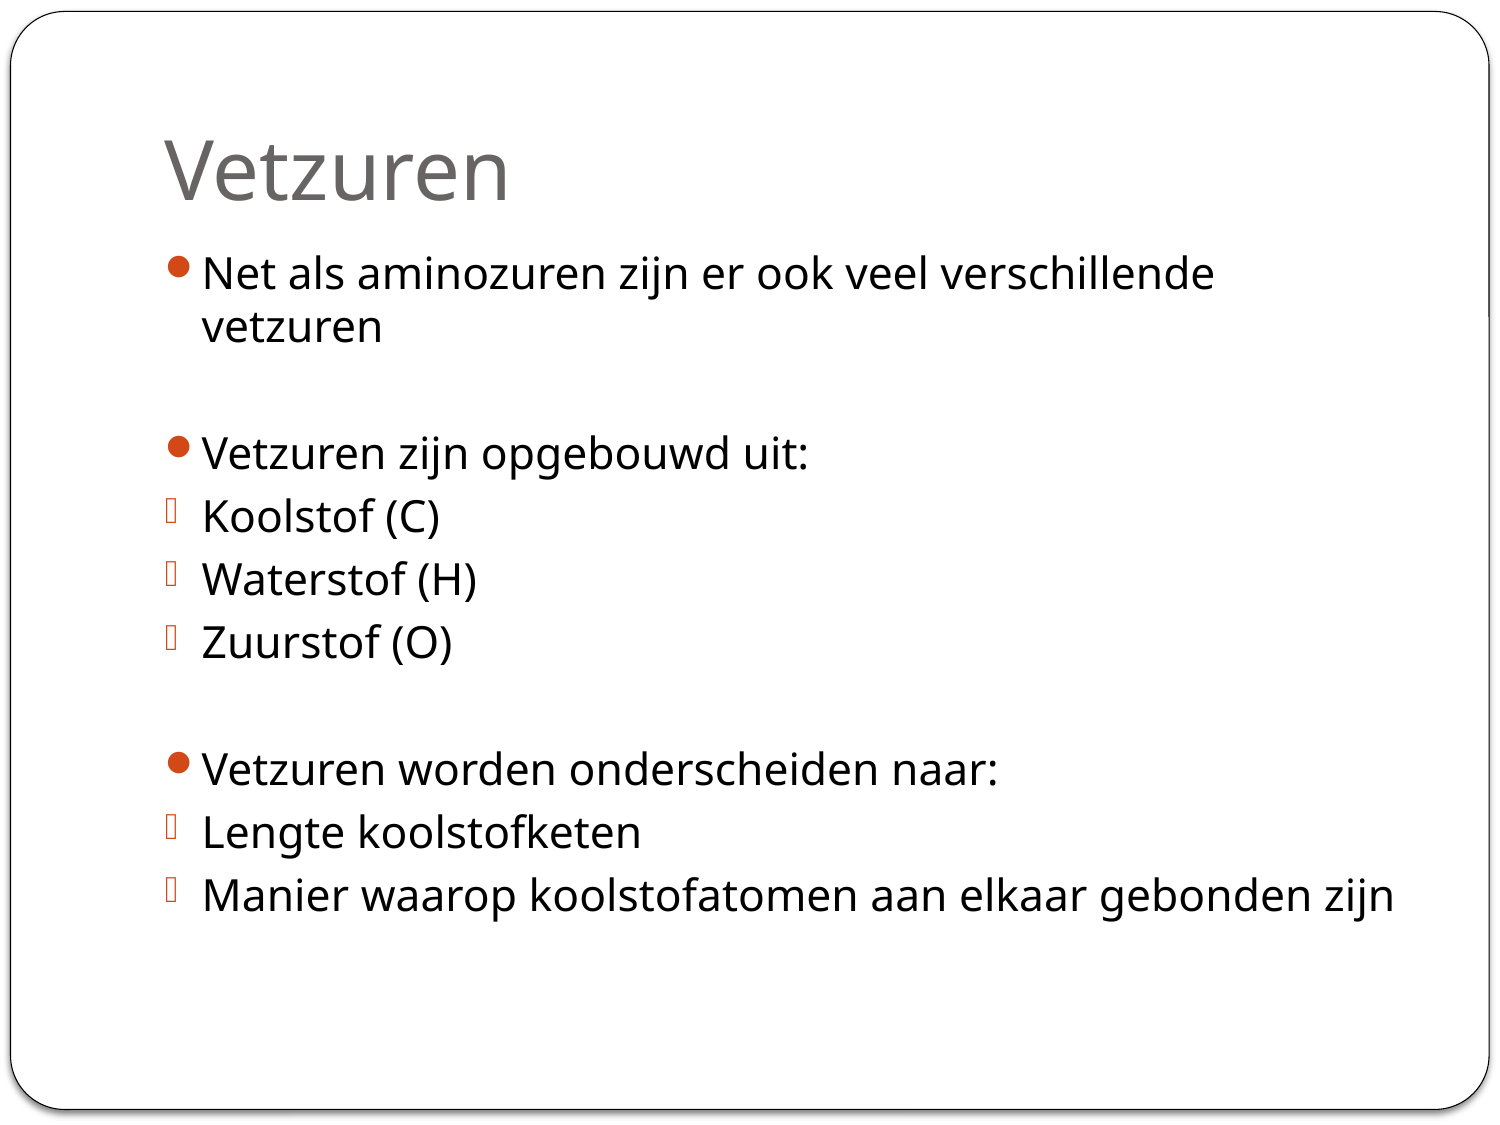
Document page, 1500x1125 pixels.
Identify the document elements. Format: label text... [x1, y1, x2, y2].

title Vetzuren [150, 45, 1425, 233]
list Net als aminozuren zijn er ook veel verschillende vetzuren Vetzuren zijn opgebouwd uit: Koolstof (C) Waterstof (H) Zuurstof (O) Vetzuren worden onderscheiden naar: Lengte koolstofketen Manier waarop koolstofatomen aan elkaar gebonden zijn [150, 237, 1425, 988]
